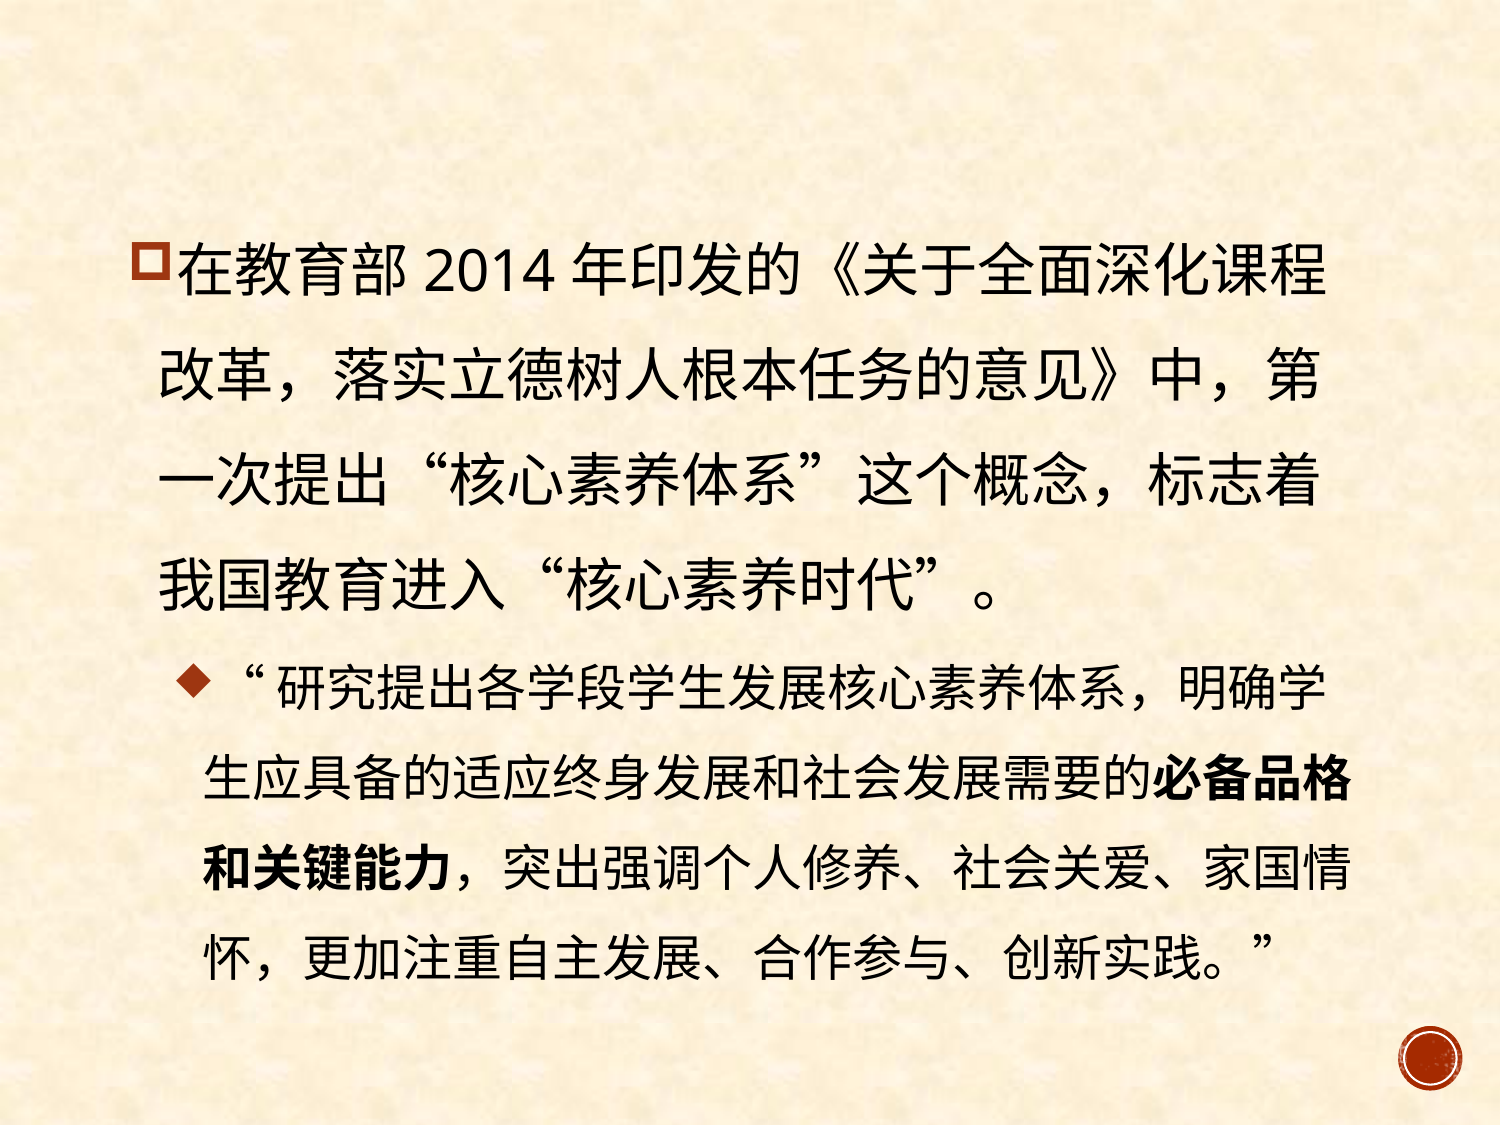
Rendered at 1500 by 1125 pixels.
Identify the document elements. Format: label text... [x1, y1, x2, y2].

picture [0, 0, 1500, 1125]
list 在教育部2014年印发的《关于全面深化课程改革，落实立德树人根本任务的意见》中，第一次提出“核心素养体系”这个概念，标志着我国教育进入“核心素养时代”。 “研究提出各学段学生发展核心素养体系，明确学生应具备的适应终身发展和社会发展需要的必备品格和关键能力，突出强调个人修养、社会关爱、家国情怀，更加注重自主发展、合作参与、创新实践。” [112, 190, 1388, 1045]
